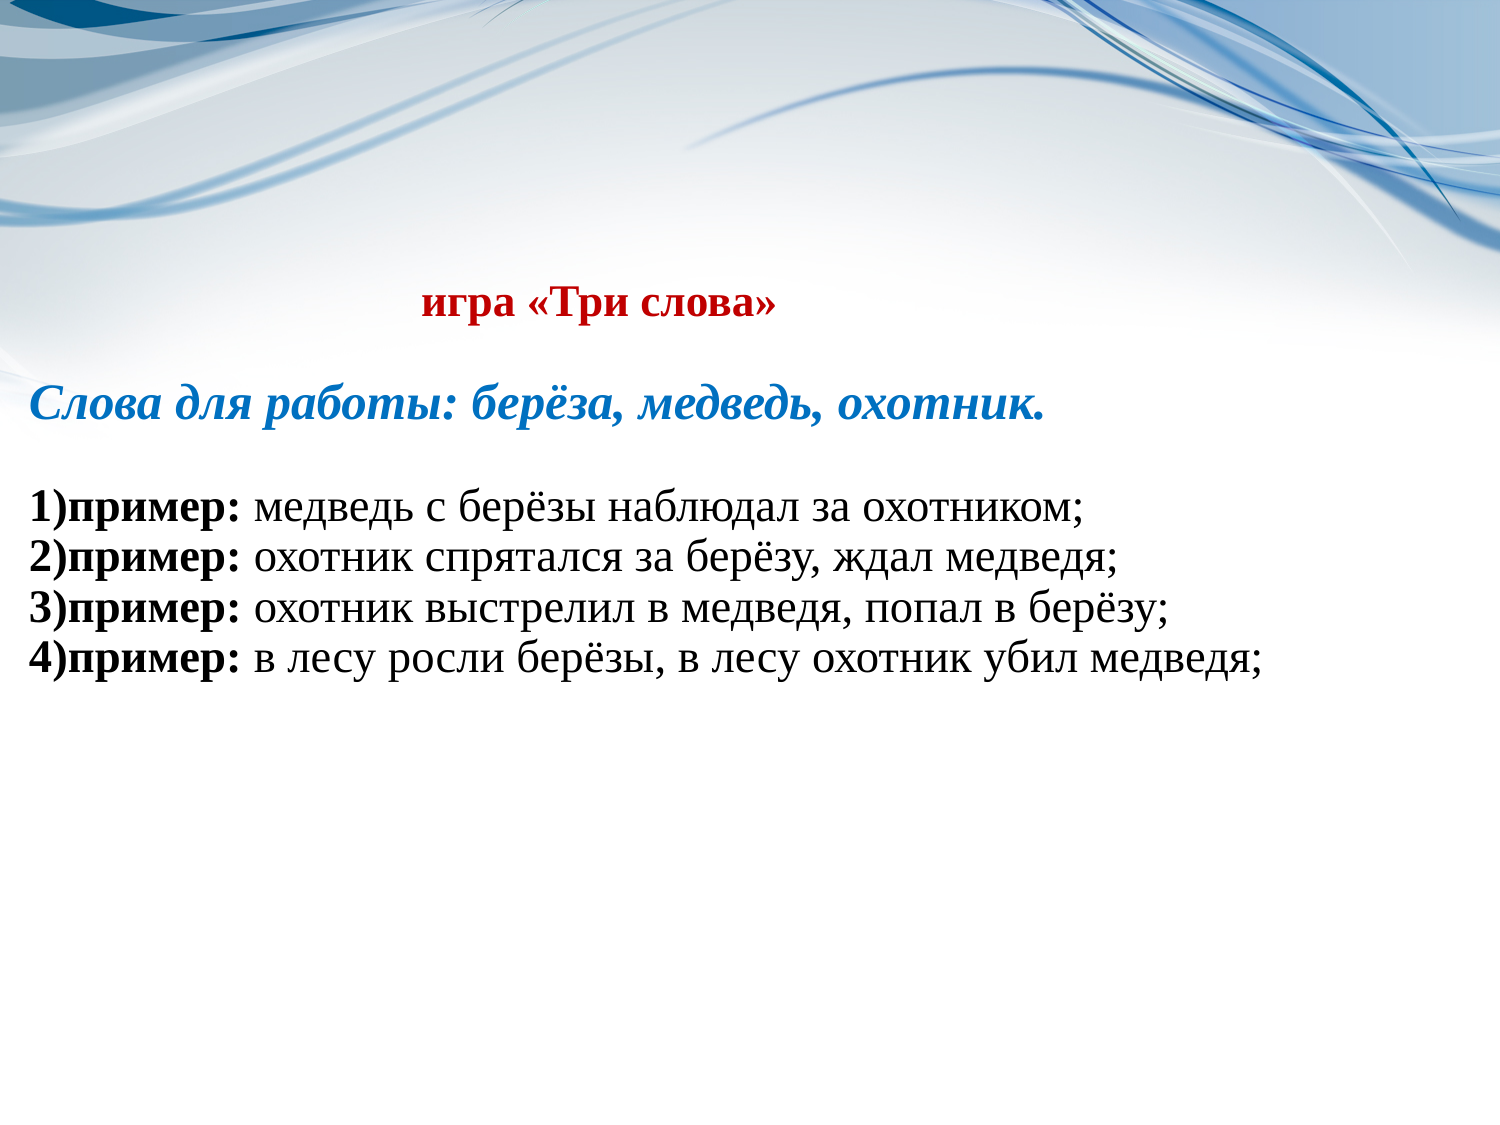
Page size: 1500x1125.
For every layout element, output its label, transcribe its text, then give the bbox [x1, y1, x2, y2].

title игра «Три слова» Слова для работы: берёза, медведь, охотник. 1)пример: медведь с берёзы наблюдал за охотником; 2)пример: охотник спрятался за берёзу, ждал медведя; 3)пример: охотник выстрелил в медведя, попал в берёзу; 4)пример: в лесу росли берёзы, в лесу охотник убил медведя; [14, 267, 1480, 947]
picture [0, 0, 1500, 1125]
